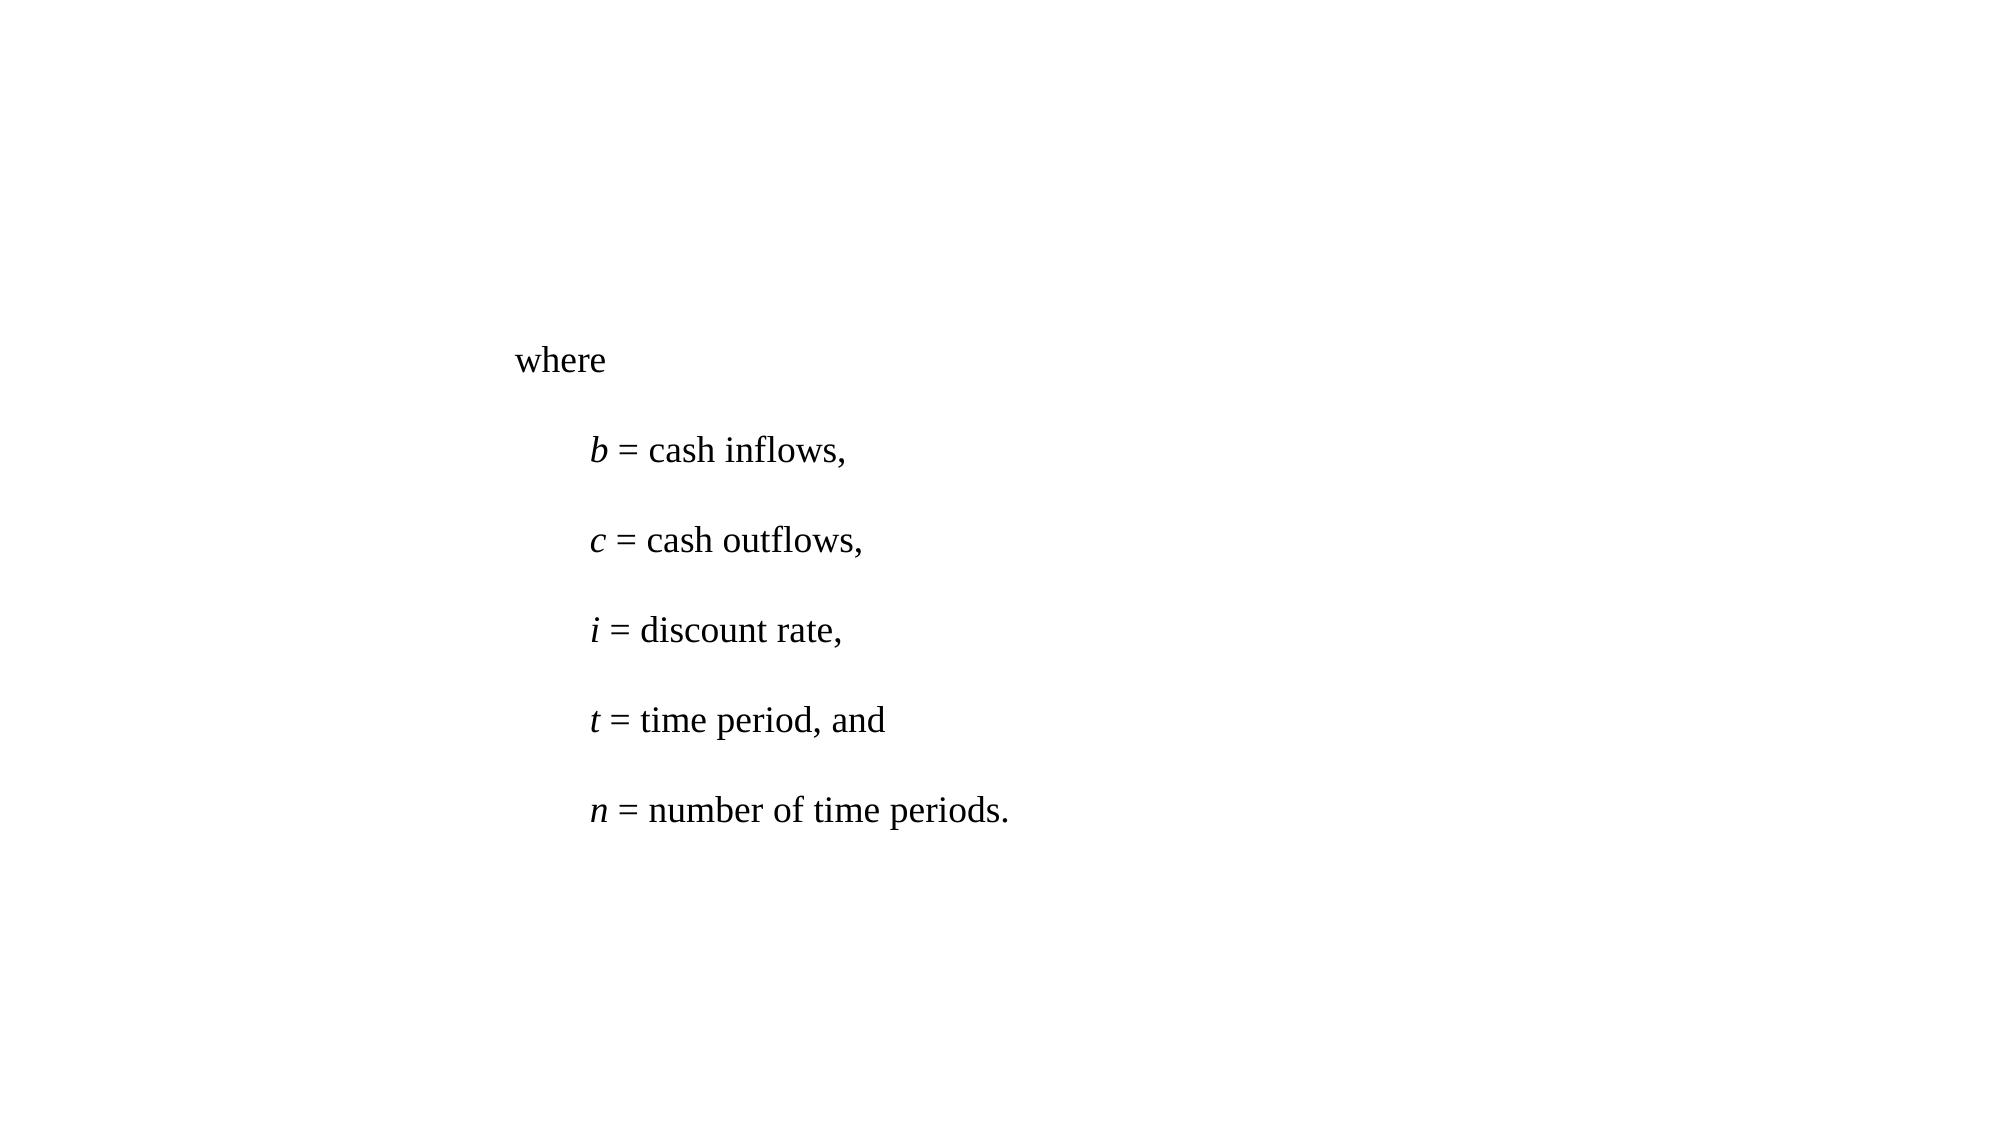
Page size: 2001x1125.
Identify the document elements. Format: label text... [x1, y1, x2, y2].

text_box where b = cash inflows, c = cash outflows, i = discount rate, t = time period, and n = number of time periods. [500, 282, 1500, 837]
